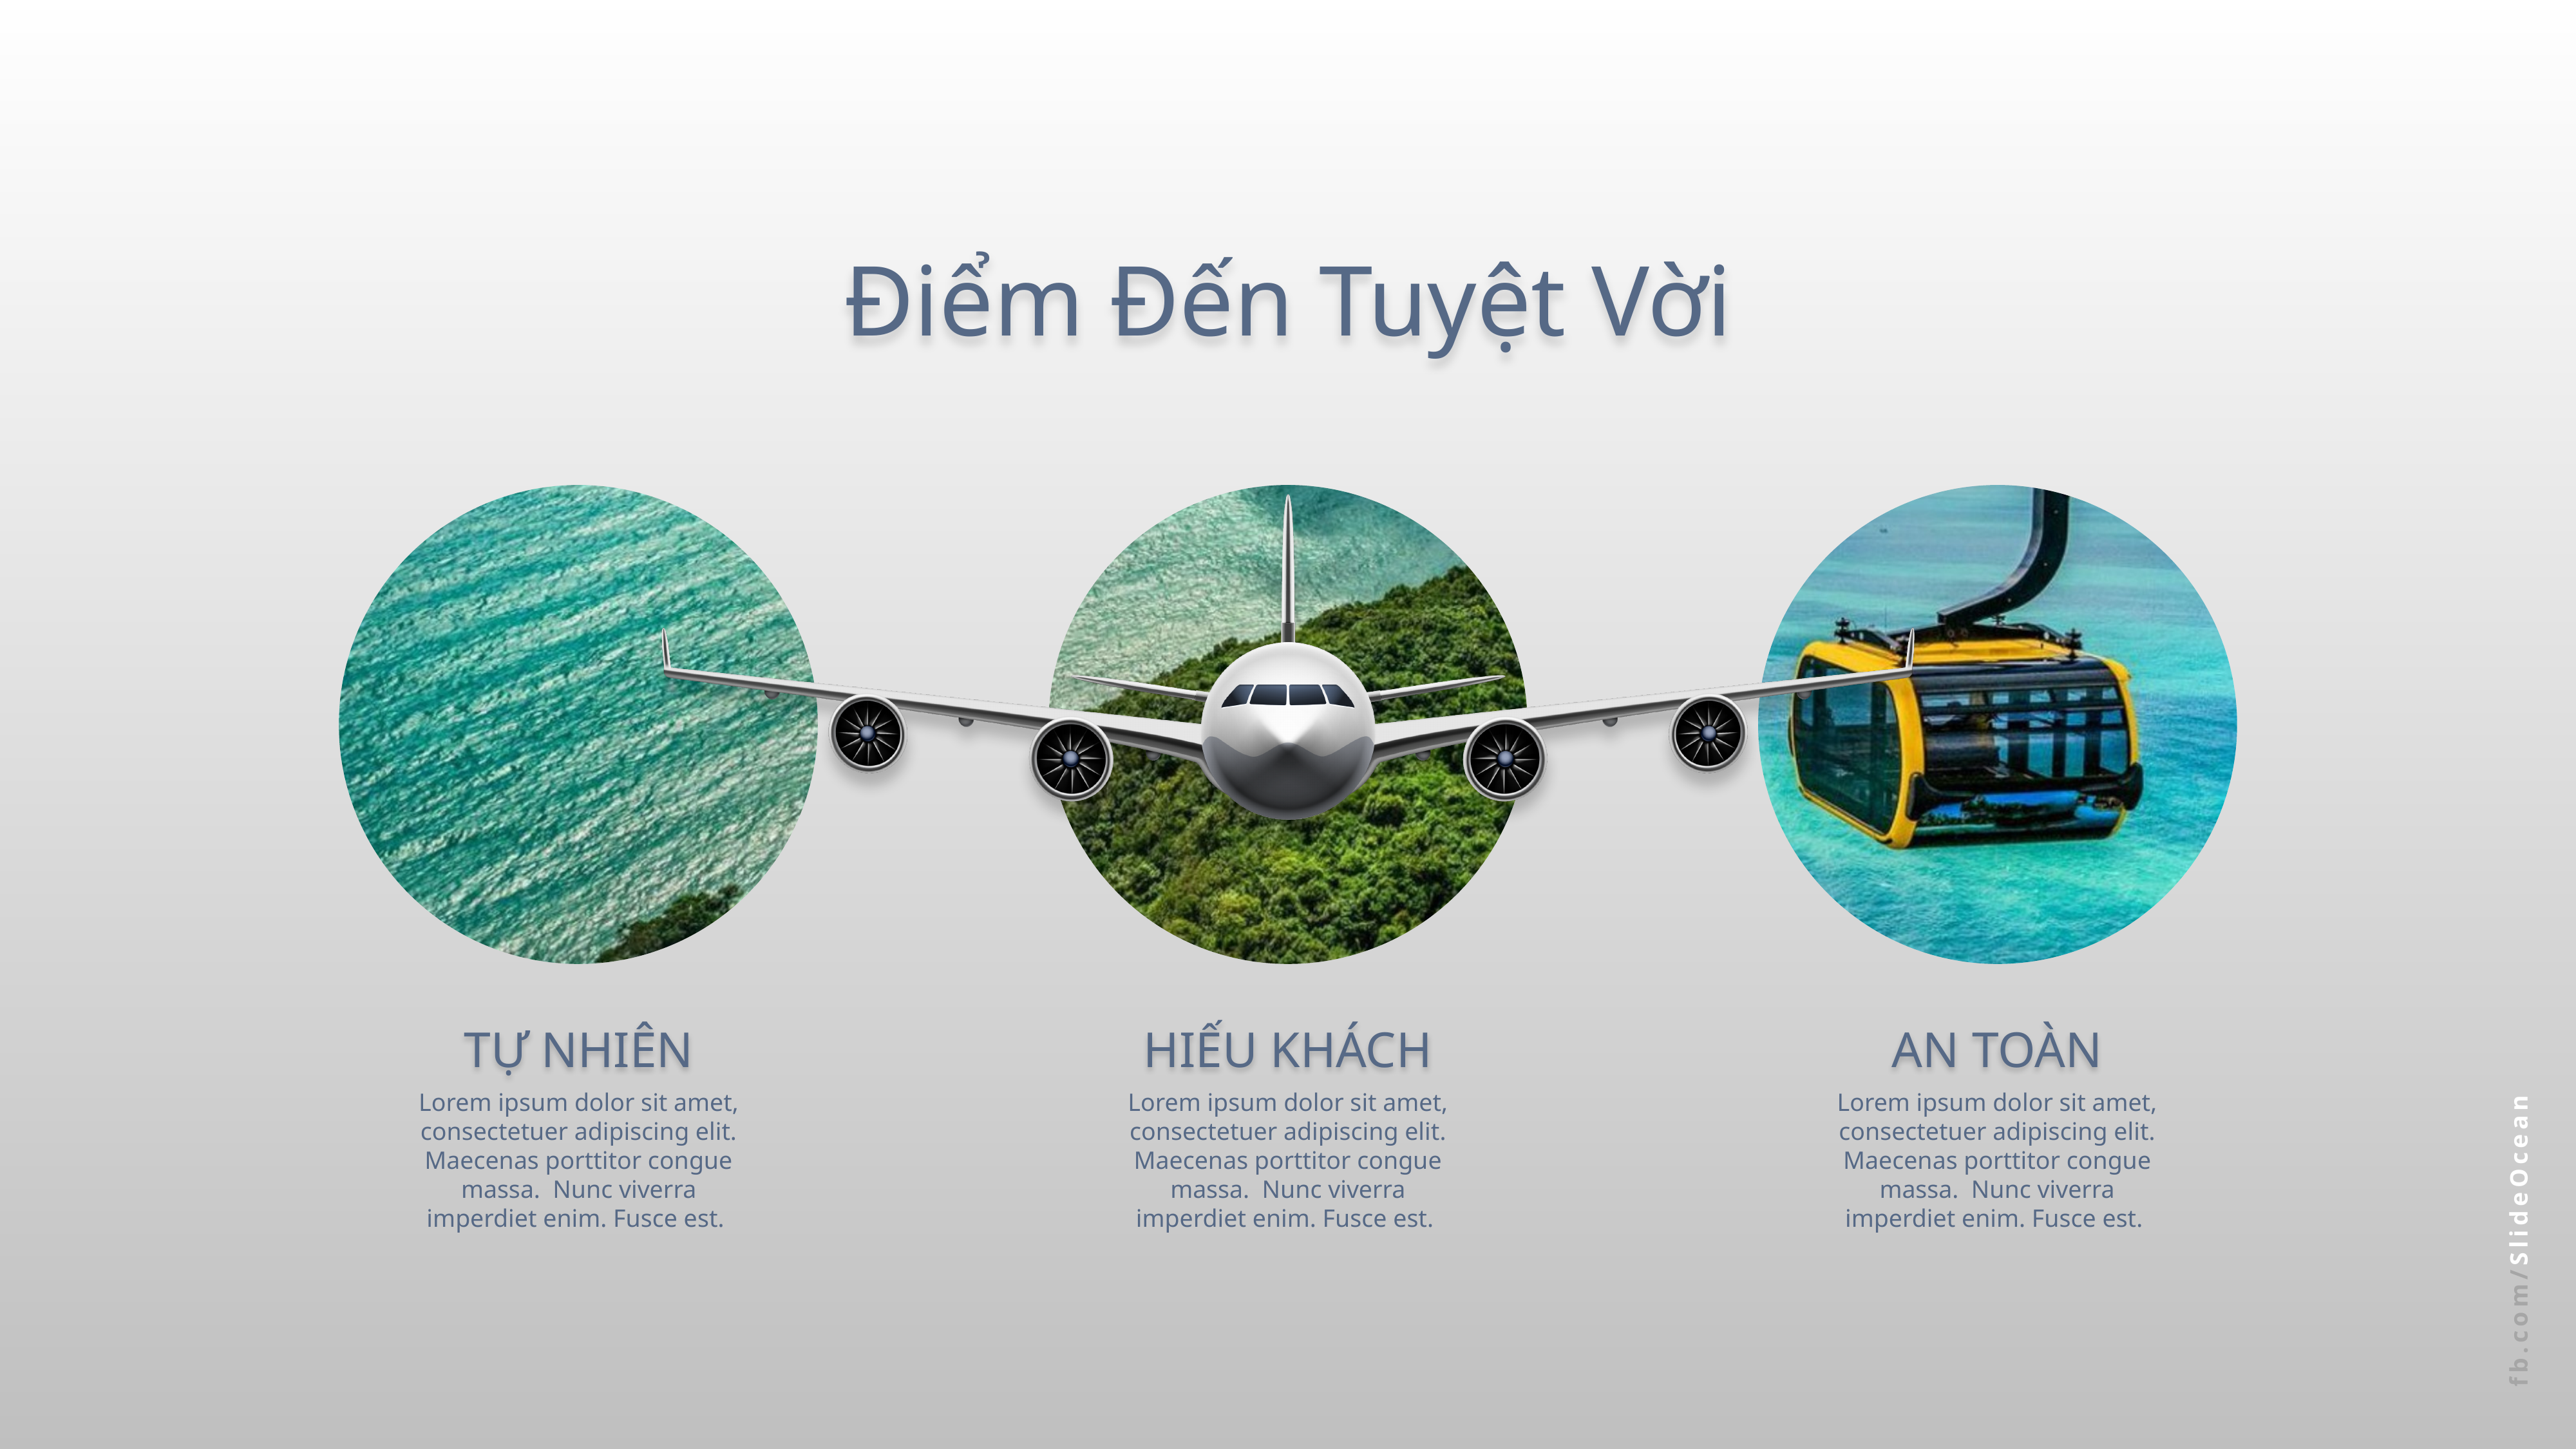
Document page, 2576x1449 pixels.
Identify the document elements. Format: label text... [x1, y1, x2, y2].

text_box HIẾU KHÁCH [1133, 1014, 1443, 1082]
text_box Điểm Đến Tuyệt Vời [703, 234, 1873, 361]
text_box fb.com/SlideOcean [2503, 1095, 2533, 1387]
text_box [1220, 484, 1356, 494]
text_box AN TOÀN [1882, 1014, 2112, 1082]
text_box [338, 484, 790, 965]
text_box [1077, 839, 1499, 965]
text_box TỰ NHIÊN [454, 1014, 703, 1082]
text_box Lorem ipsum dolor sit amet, consectetuer adipiscing elit. Maecenas porttitor congue massa. Nunc viverra imperdiet enim. Fusce est. [1104, 1082, 1472, 1266]
text_box Lorem ipsum dolor sit amet, consectetuer adipiscing elit. Maecenas porttitor congue massa. Nunc viverra imperdiet enim. Fusce est. [395, 1082, 762, 1266]
text_box [1786, 484, 2238, 965]
text_box Lorem ipsum dolor sit amet, consectetuer adipiscing elit. Maecenas porttitor congue massa. Nunc viverra imperdiet enim. Fusce est. [1814, 1082, 2181, 1266]
picture [661, 494, 1915, 820]
